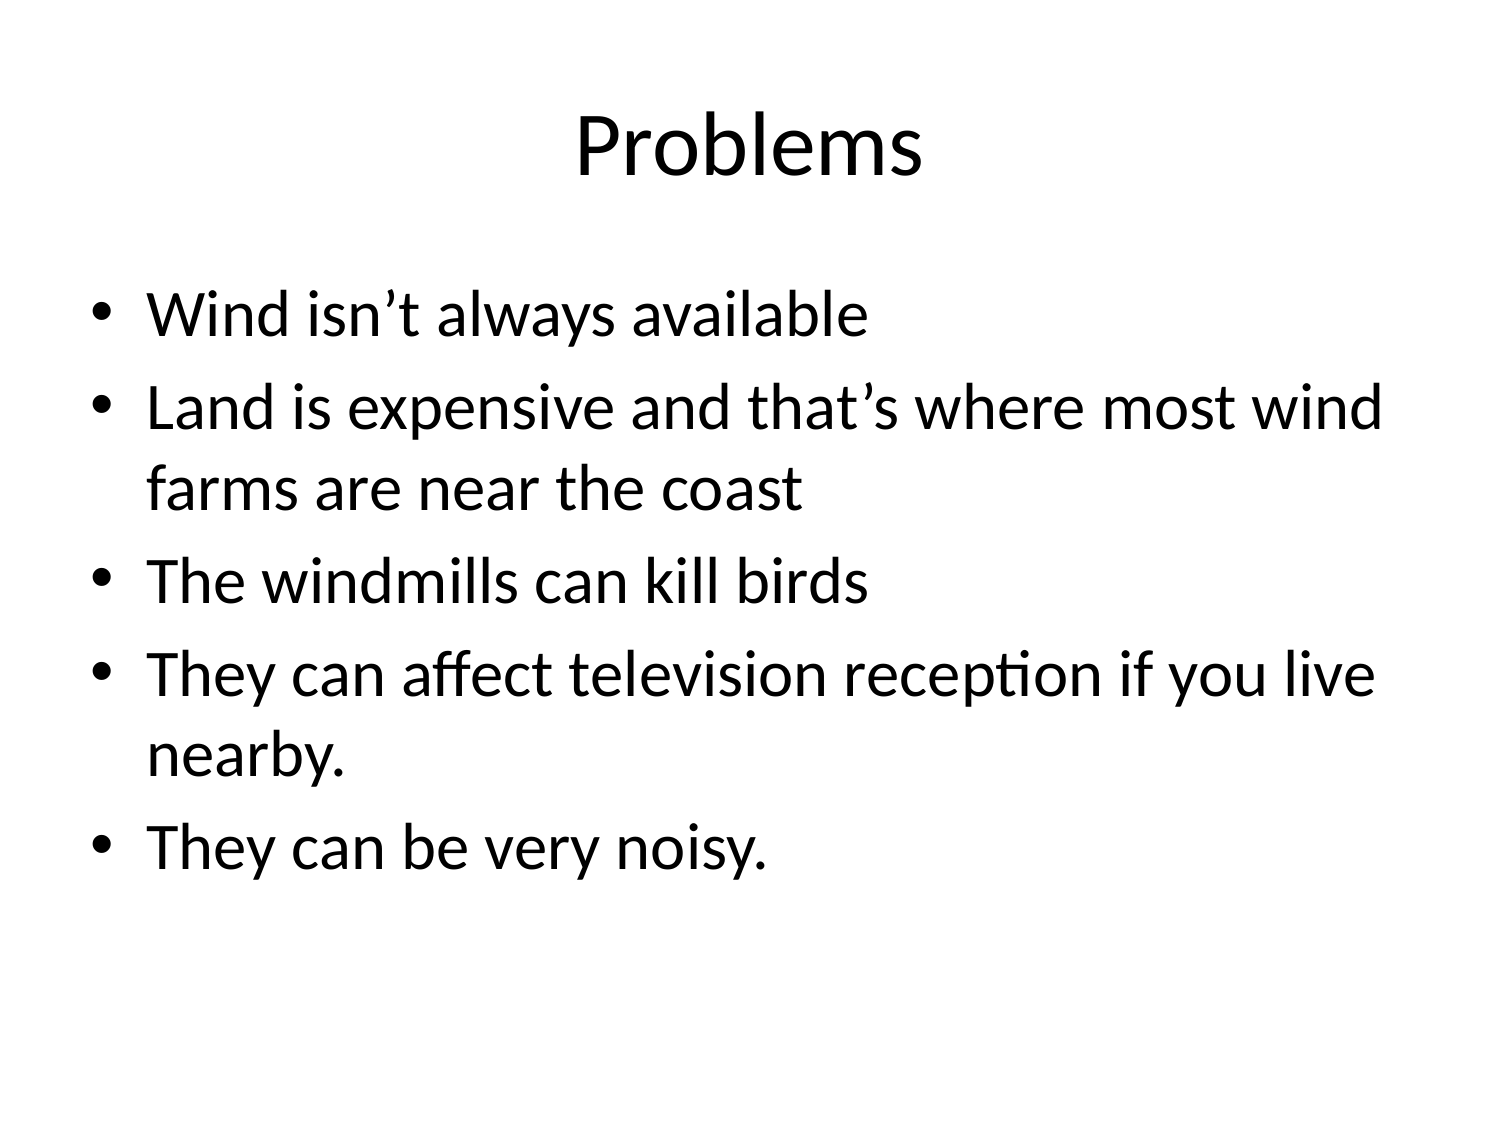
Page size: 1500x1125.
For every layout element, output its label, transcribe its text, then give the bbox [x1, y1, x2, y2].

title Problems [75, 45, 1425, 233]
list Wind isn’t always available Land is expensive and that’s where most wind farms are near the coast The windmills can kill birds They can affect television reception if you live nearby. They can be very noisy. [75, 262, 1425, 1005]
